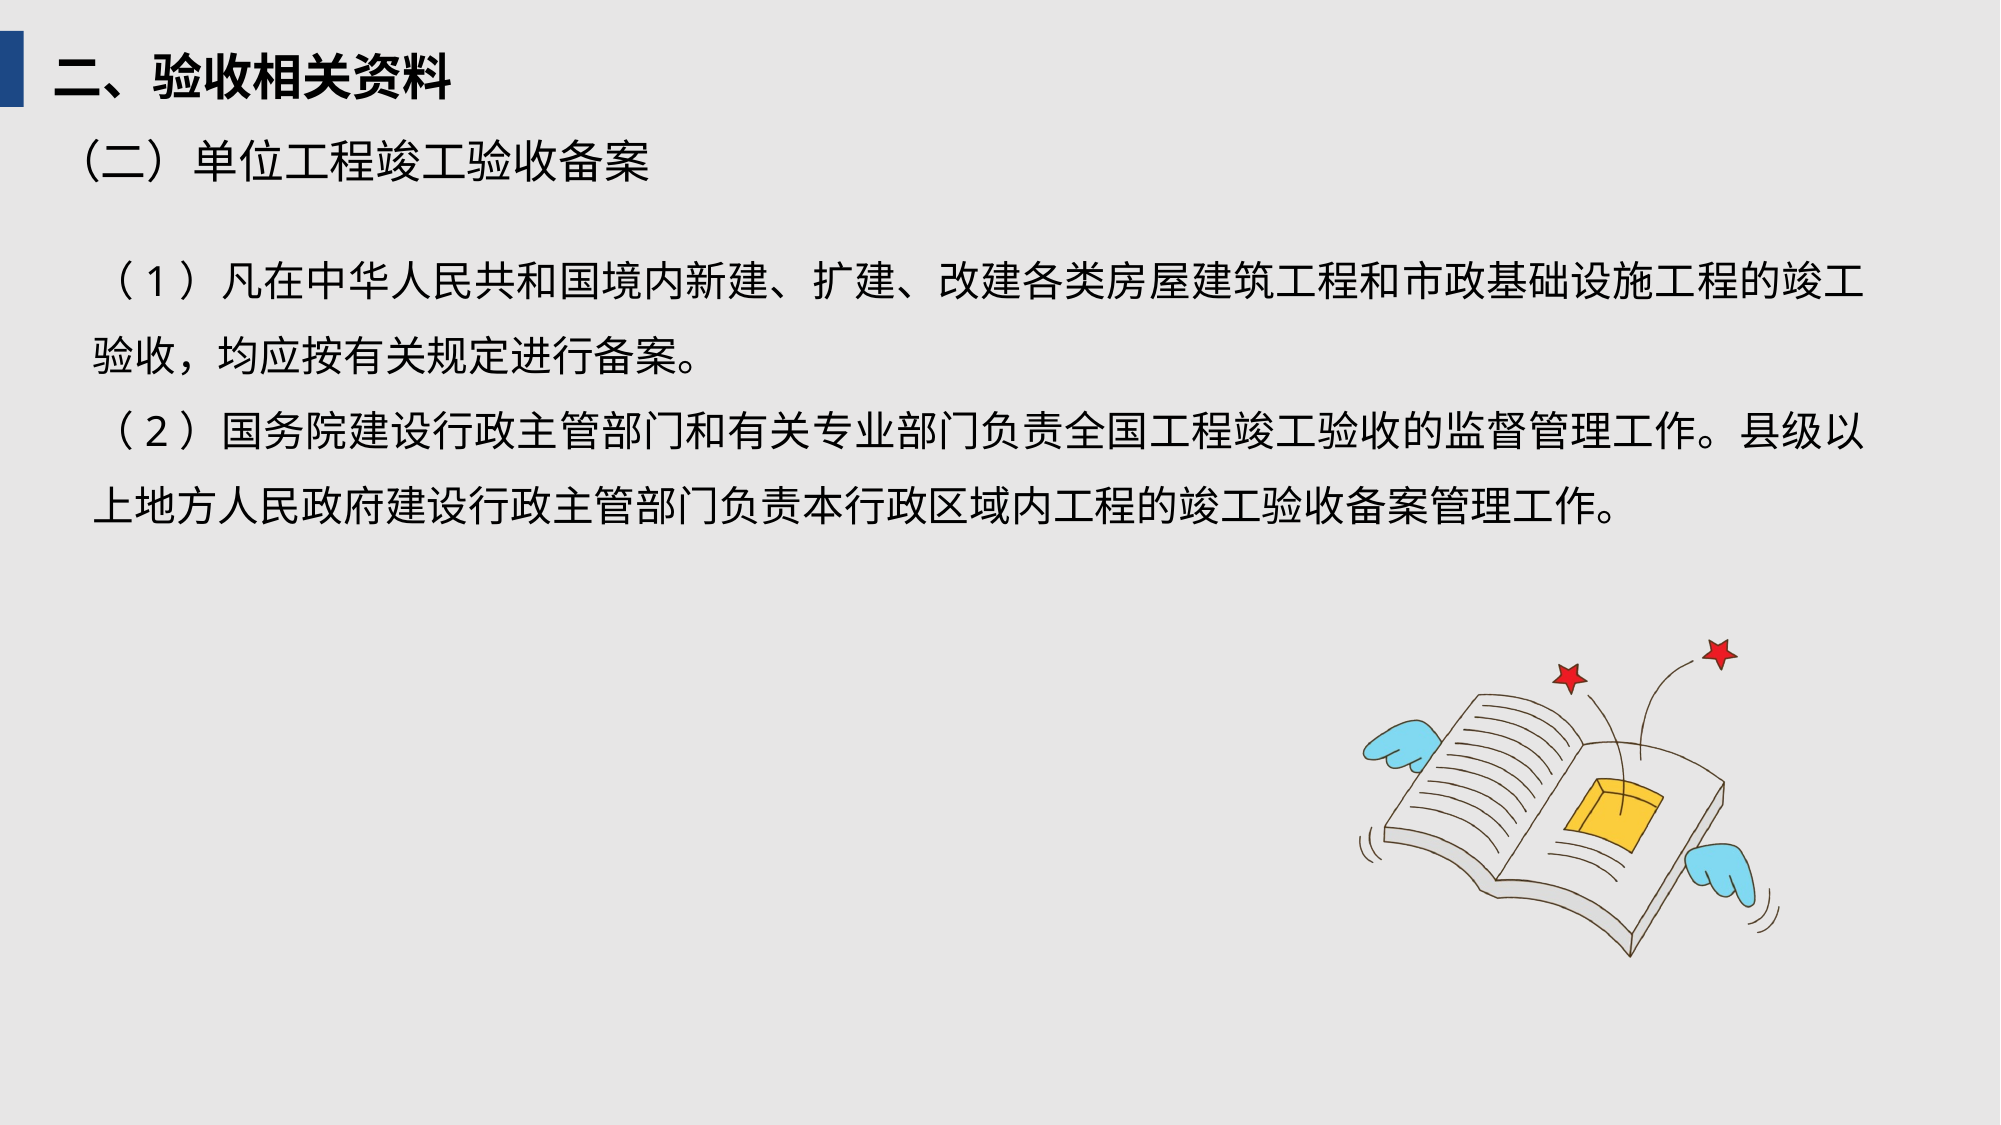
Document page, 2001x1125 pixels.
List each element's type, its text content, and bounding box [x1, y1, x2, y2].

picture [1319, 526, 1837, 1043]
text_box 二、验收相关资料 [38, 37, 900, 113]
text_box （二）单位工程竣工验收备案 [40, 125, 666, 196]
text_box （1）凡在中华人民共和国境内新建、扩建、改建各类房屋建筑工程和市政基础设施工程的竣工验收，均应按有关规定进行备案。 （2）国务院建设行政主管部门和有关专业部门负责全国工程竣工验收的监督管理工作。县级以上地方人民政府建设行政主管部门负责本行政区域内工程的竣工验收备案管理工作。 [77, 222, 1881, 537]
text_box [0, 30, 24, 107]
